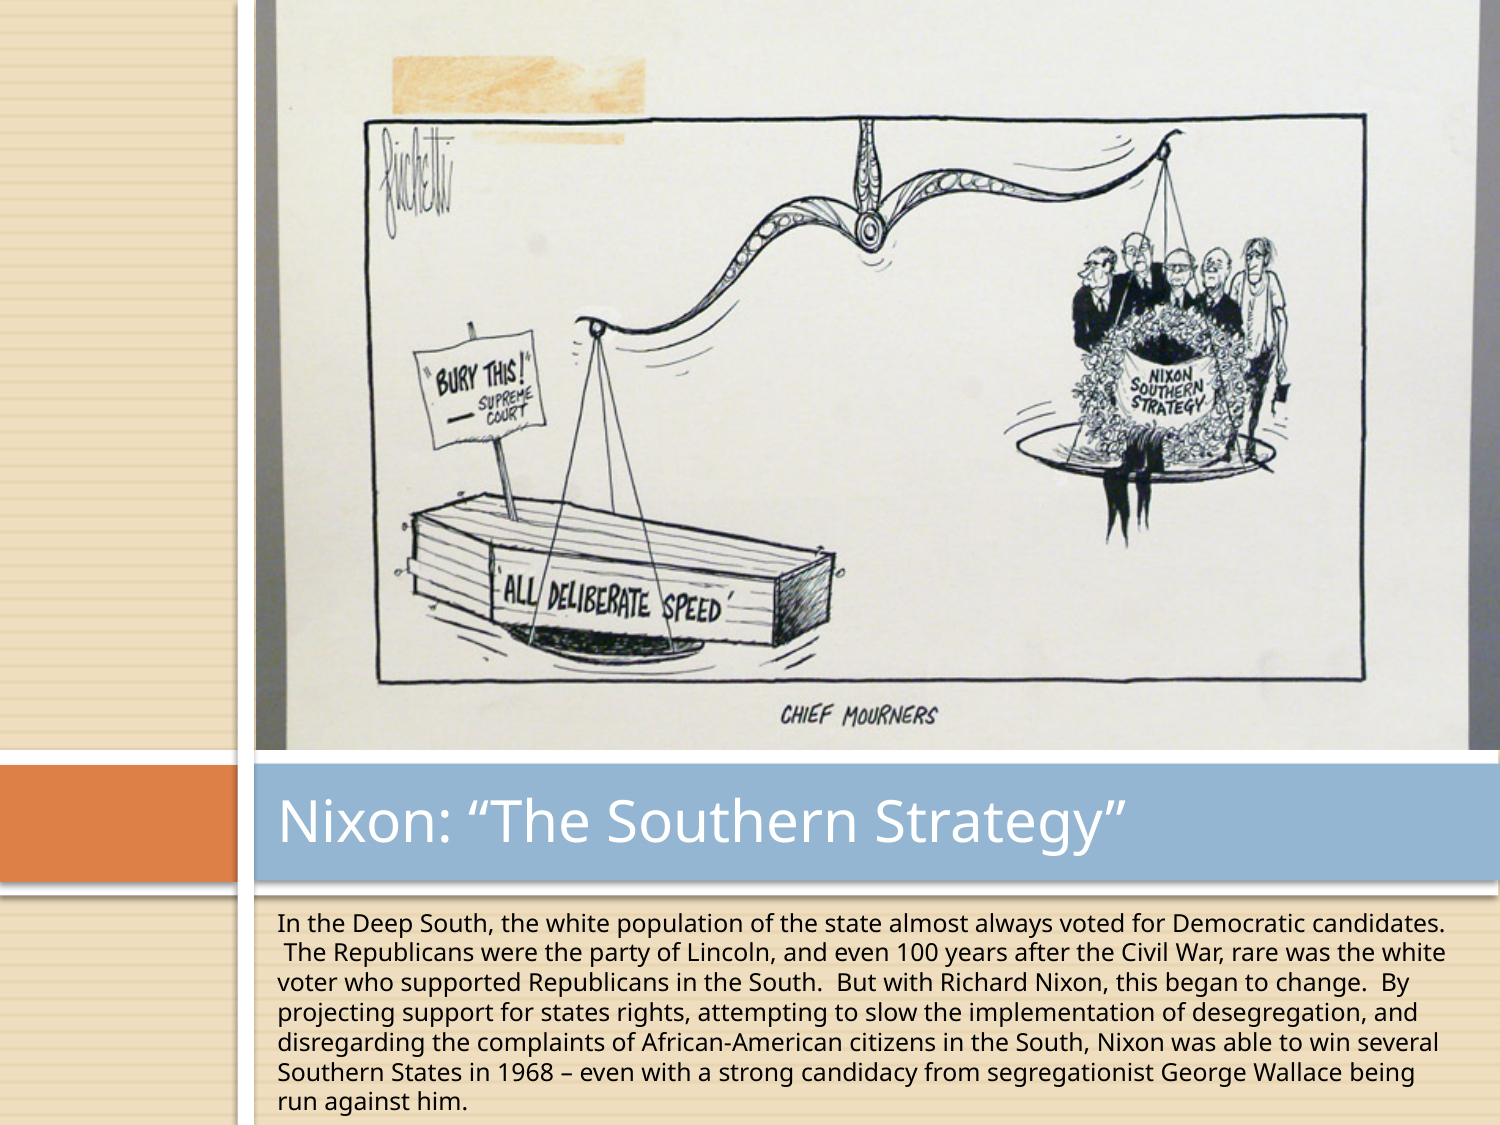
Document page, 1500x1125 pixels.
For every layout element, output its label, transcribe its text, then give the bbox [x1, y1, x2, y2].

picture [255, 0, 1500, 750]
title Nixon: “The Southern Strategy” [262, 762, 1463, 875]
list In the Deep South, the white population of the state almost always voted for Democratic candidates. The Republicans were the party of Lincoln, and even 100 years after the Civil War, rare was the white voter who supported Republicans in the South. But with Richard Nixon, this began to change. By projecting support for states rights, attempting to slow the implementation of desegregation, and disregarding the complaints of African-American citizens in the South, Nixon was able to win several Southern States in 1968 – even with a strong candidacy from segregationist George Wallace being run against him. [262, 900, 1463, 1125]
